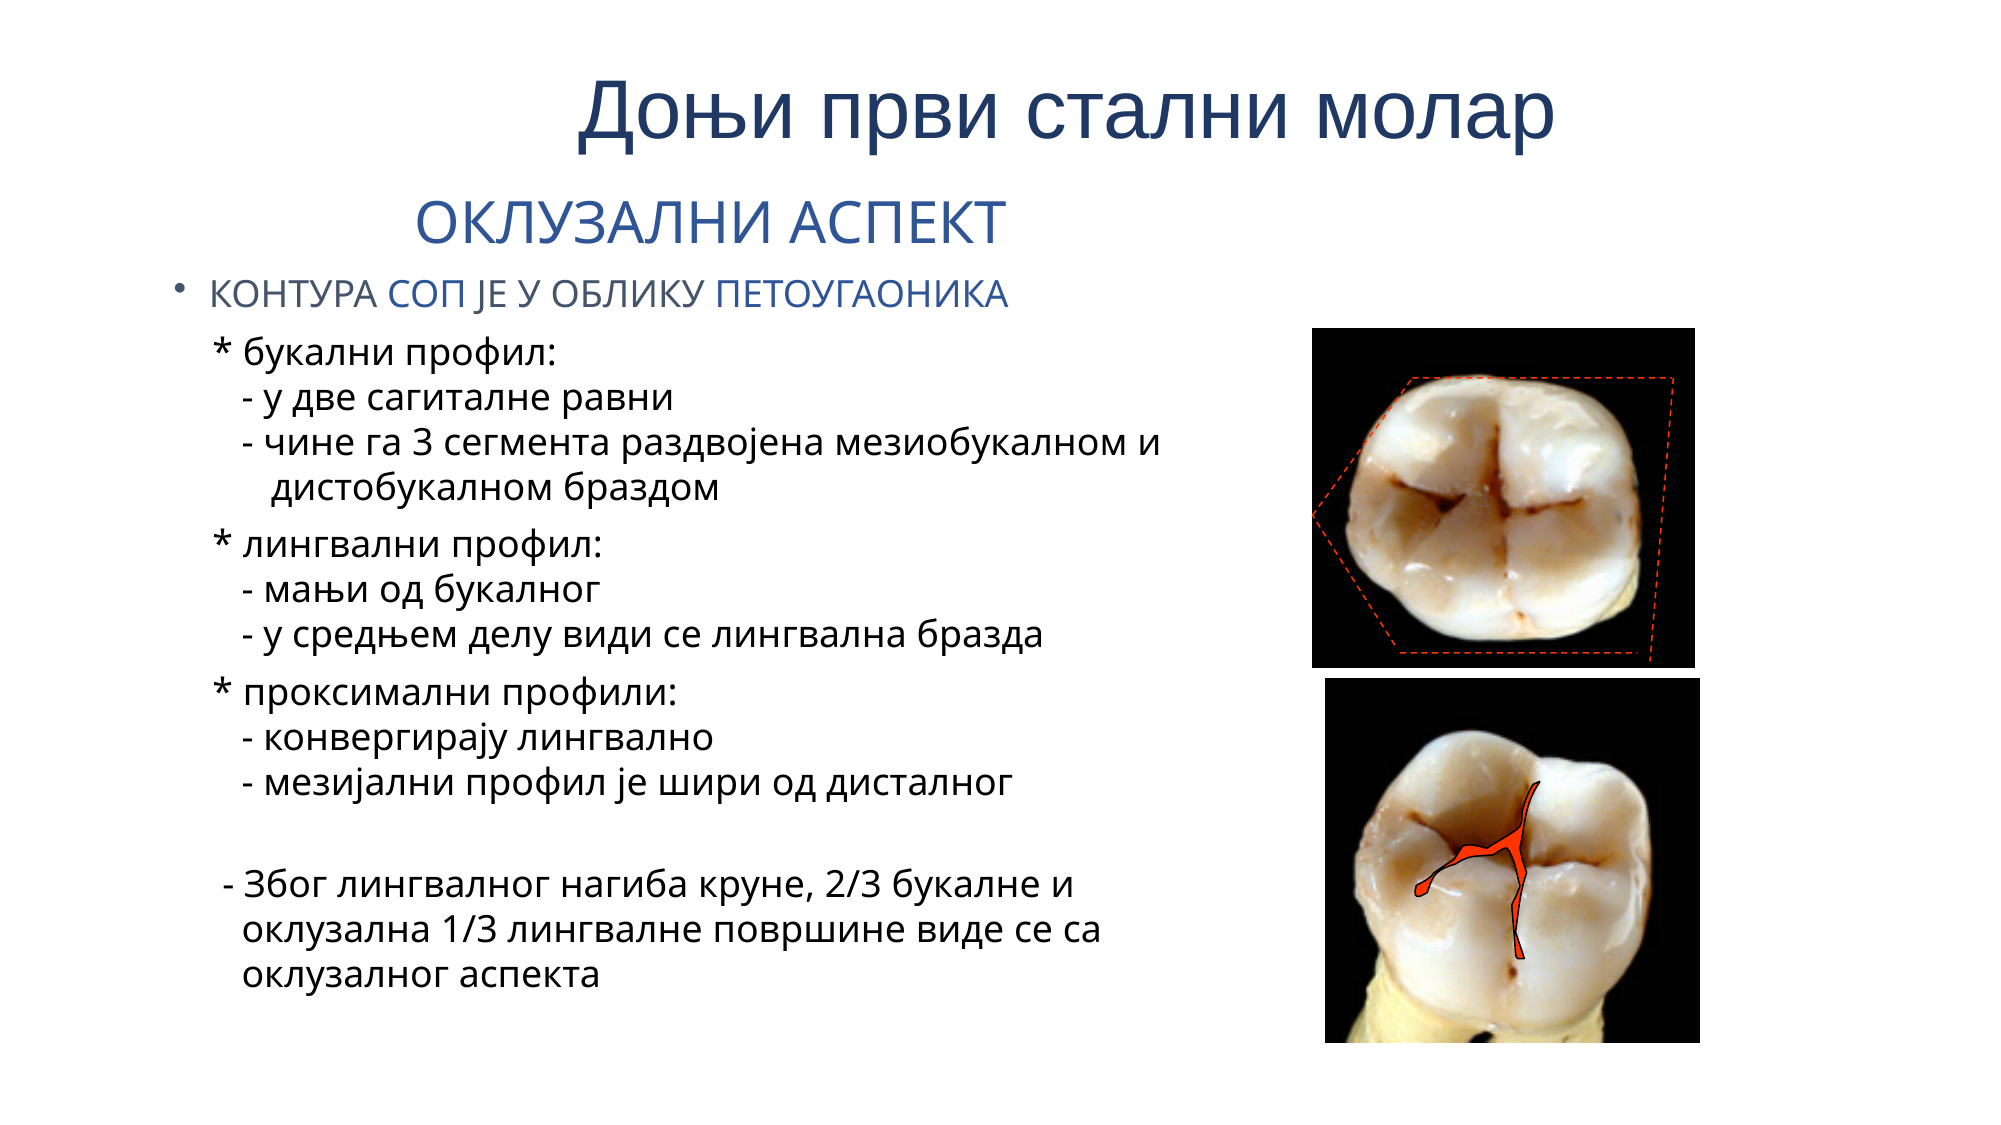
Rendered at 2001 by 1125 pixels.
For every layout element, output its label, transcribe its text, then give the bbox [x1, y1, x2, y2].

text_box Доњи први стални молар [563, 47, 1591, 163]
text_box КОНТУРА СОП ЈЕ У ОБЛИКУ ПЕТОУГАОНИКА * букални профил: - у две сагиталне равни - чине га 3 сегмента раздвојена мезиобукалном и дистобукалном браздом * лингвални профил: - мањи од букалног - у средњем делу види се лингвална бразда * проксимални профили: - конвергирају лингвално - мезијални профил је шири од дисталног - Због лингвалног нагиба круне, 2/3 букалне и оклузална 1/3 лингвалне површине виде се са оклузалног аспекта [158, 262, 1187, 1003]
text_box ОКЛУЗАЛНИ АСПЕКТ [399, 177, 1350, 263]
picture [1324, 678, 1700, 1043]
picture [1312, 328, 1695, 668]
